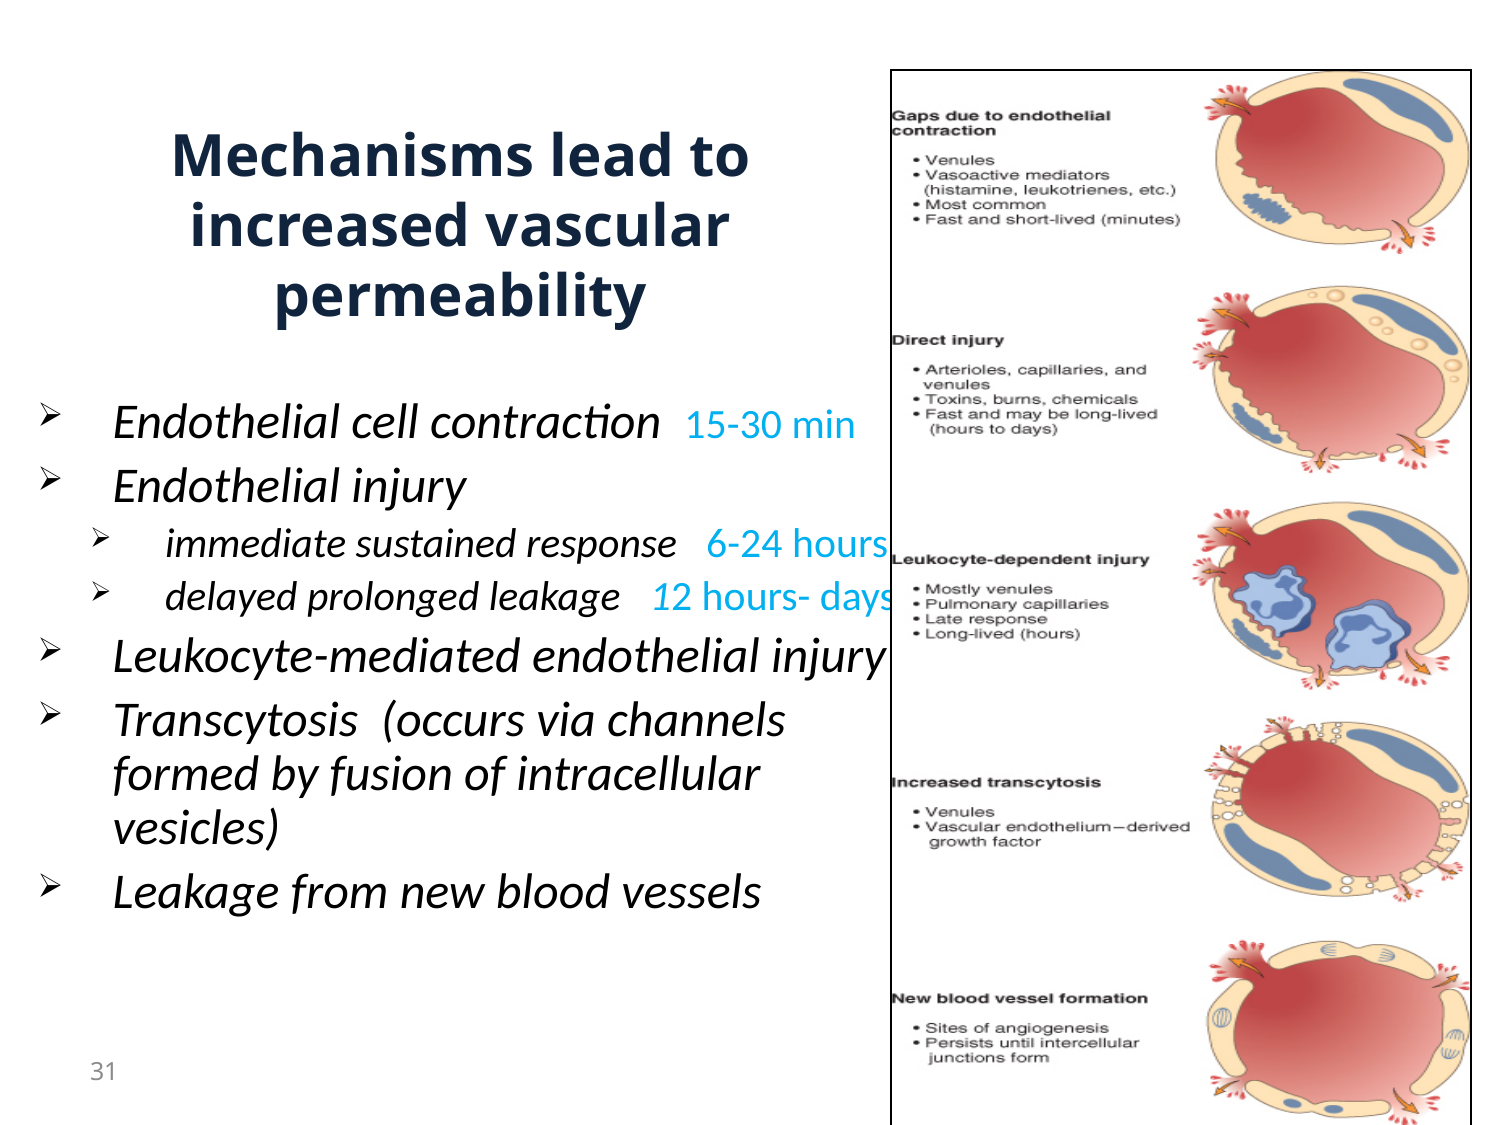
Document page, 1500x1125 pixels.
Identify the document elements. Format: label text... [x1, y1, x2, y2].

text_box Mechanisms lead to increased vascular permeability [29, 110, 886, 336]
picture [891, 70, 1471, 1125]
list Endothelial cell contraction 15-30 min Endothelial injury immediate sustained response 6-24 hours delayed prolonged leakage 12 hours- days Leukocyte-mediated endothelial injury Transcytosis (occurs via channels formed by fusion of intracellular vesicles) Leakage from new blood vessels [0, 387, 886, 1125]
slide_number 31 [75, 1042, 425, 1103]
